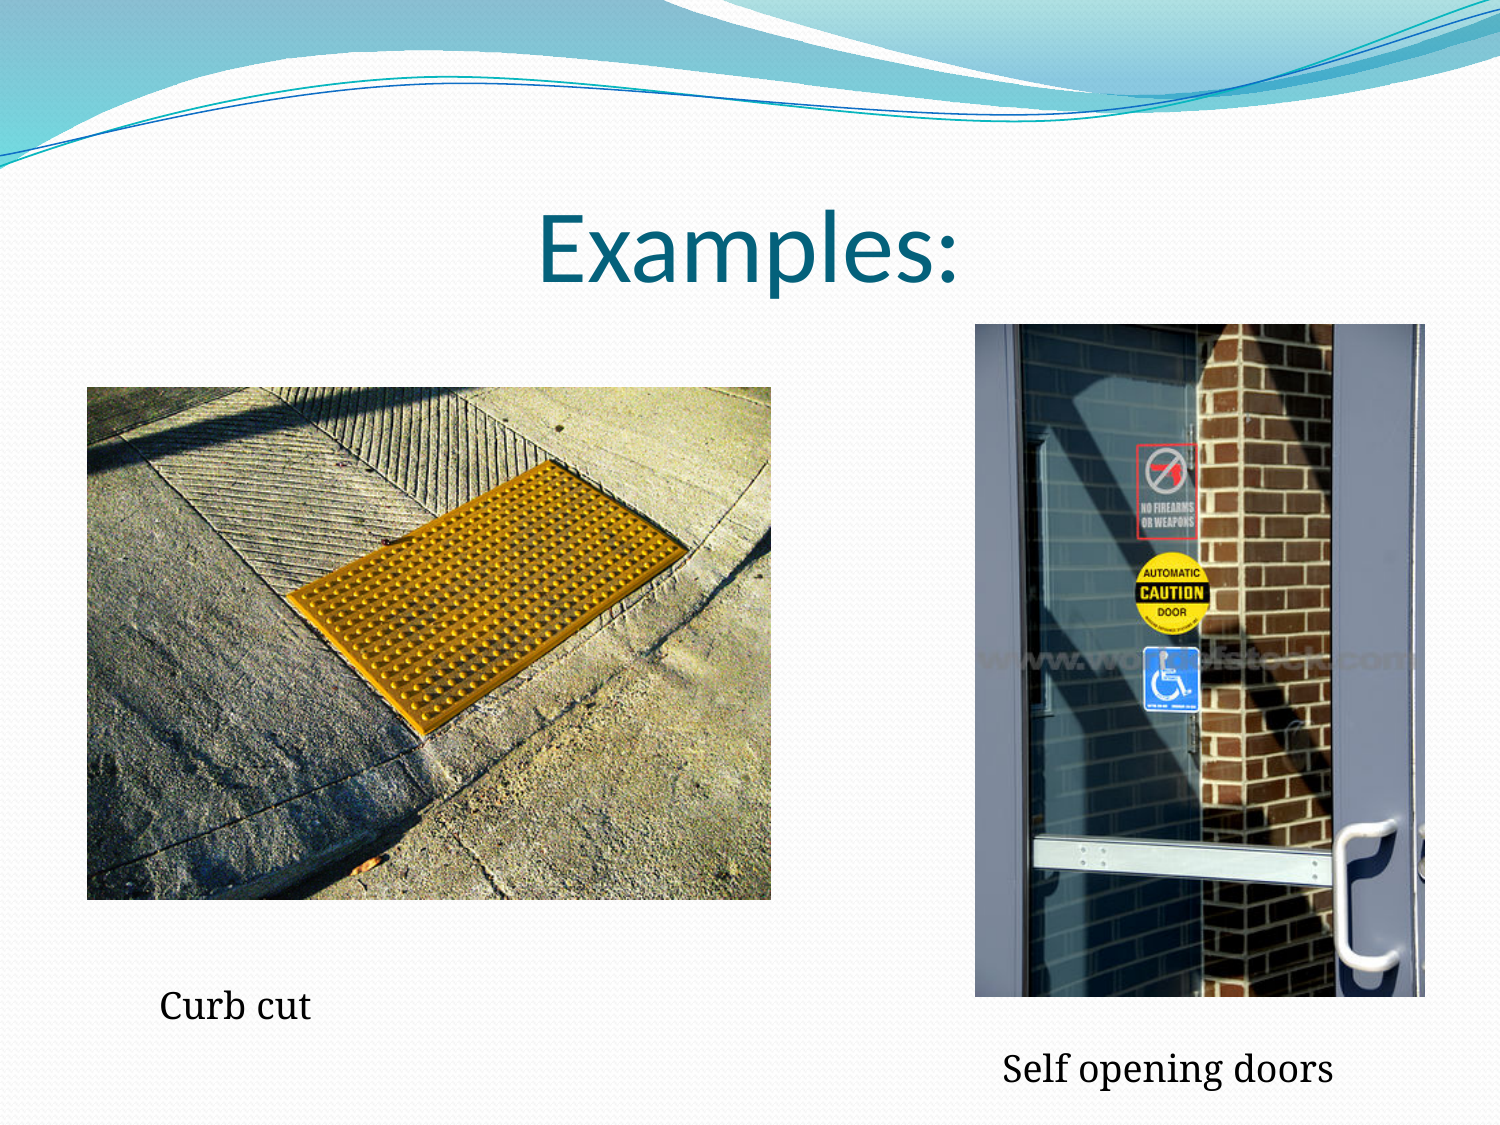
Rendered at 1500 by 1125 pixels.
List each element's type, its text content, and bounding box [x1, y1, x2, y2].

picture [87, 387, 772, 901]
text_box Curb cut [144, 974, 327, 1035]
title Examples: [75, 115, 1425, 303]
picture [974, 324, 1426, 997]
text_box Self opening doors [987, 1037, 1438, 1098]
